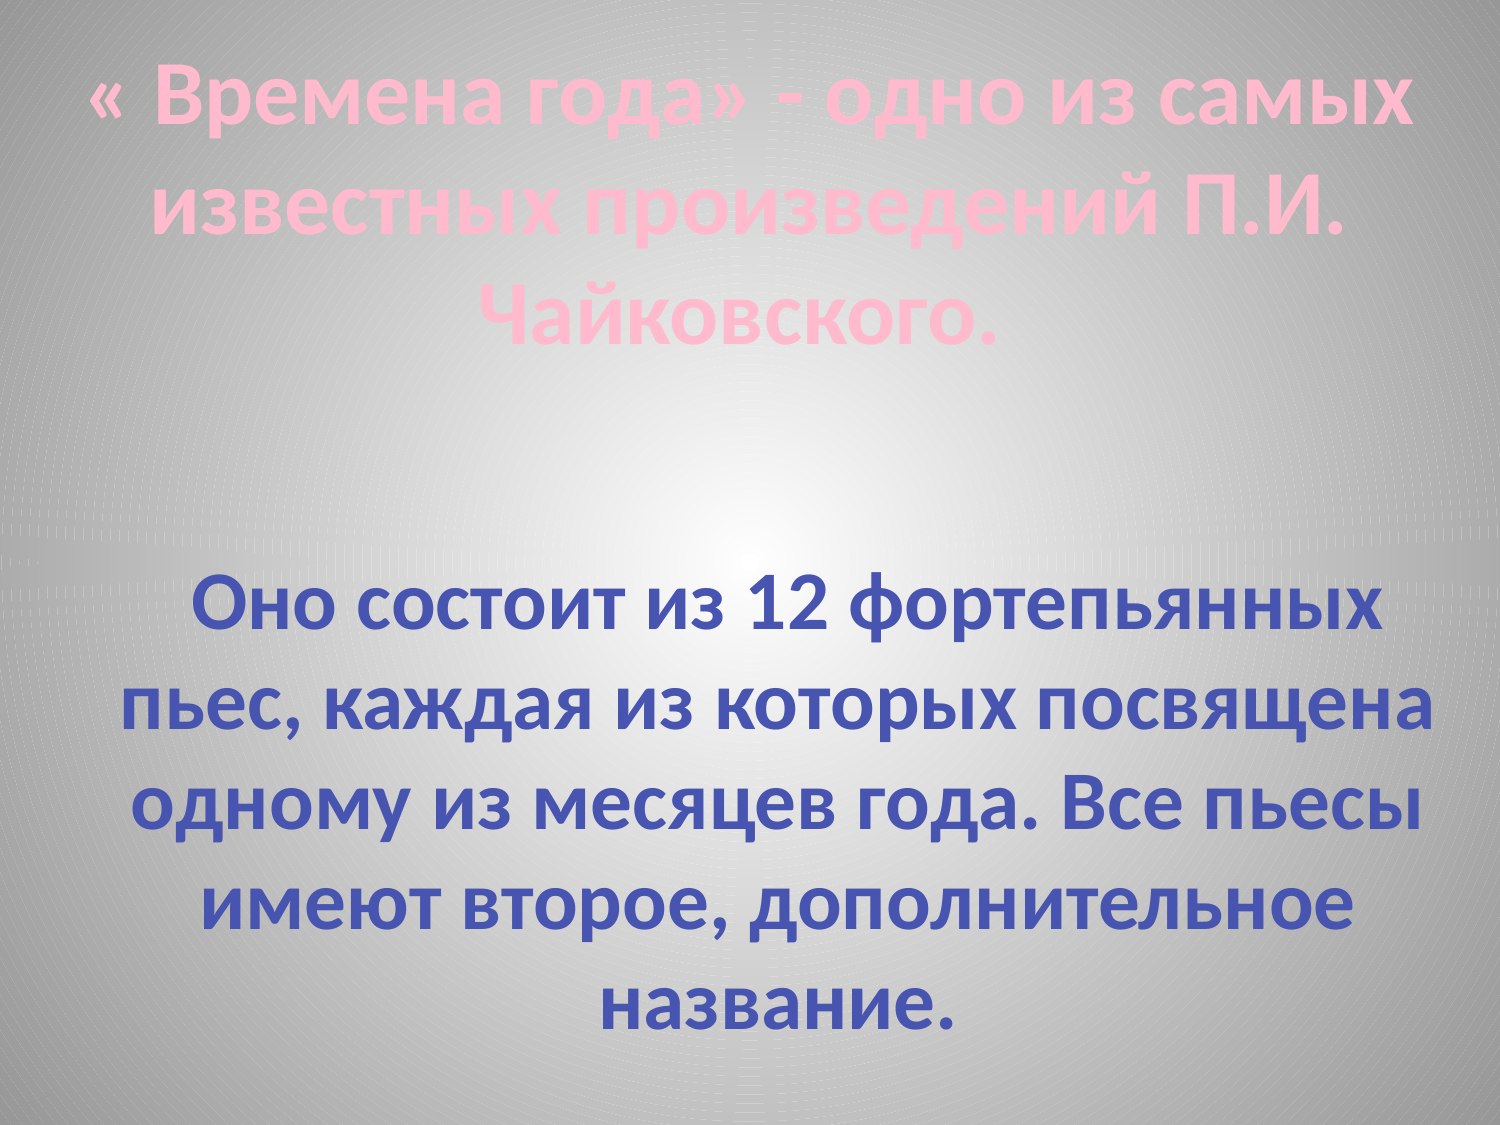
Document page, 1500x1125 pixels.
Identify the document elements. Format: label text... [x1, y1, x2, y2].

list Оно состоит из 12 фортепьянных пьес, каждая из которых посвящена одному из месяцев года. Все пьесы имеют второе, дополнительное название. [46, 538, 1454, 1079]
title « Времена года» - одно из самых известных произведений П.И. Чайковского. [0, 70, 1500, 446]
